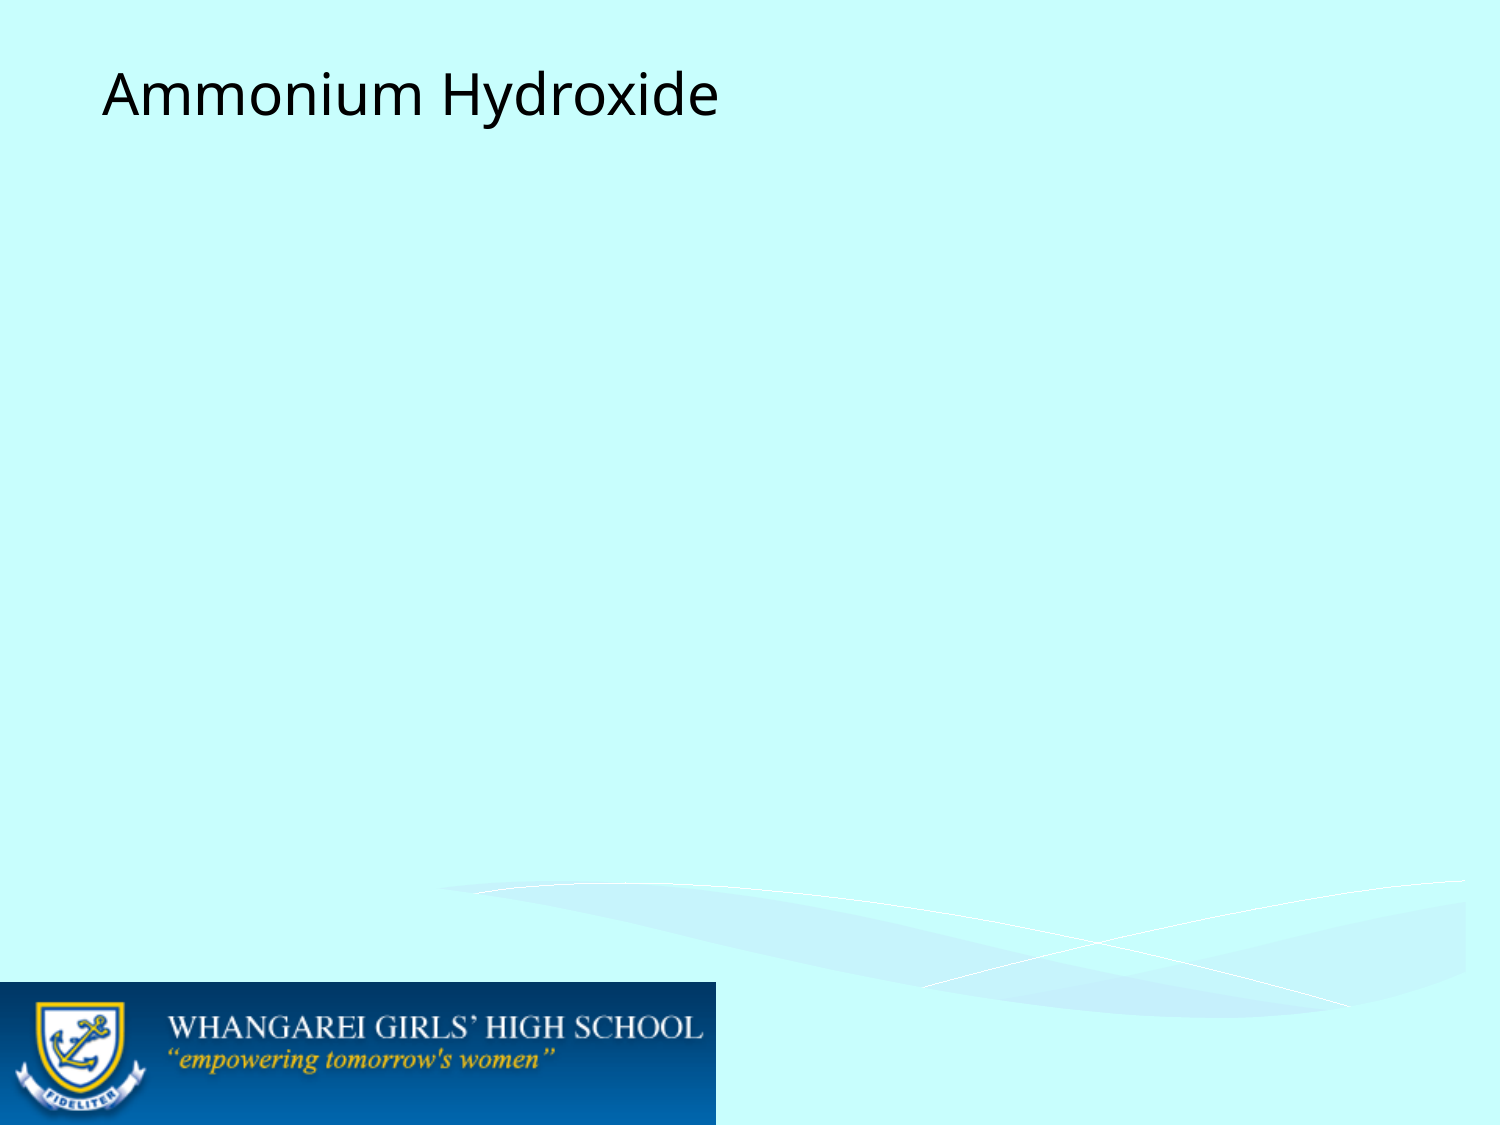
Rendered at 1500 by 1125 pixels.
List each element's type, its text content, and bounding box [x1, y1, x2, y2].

text_box Ammonium Hydroxide [87, 50, 738, 135]
picture [0, 982, 716, 1125]
